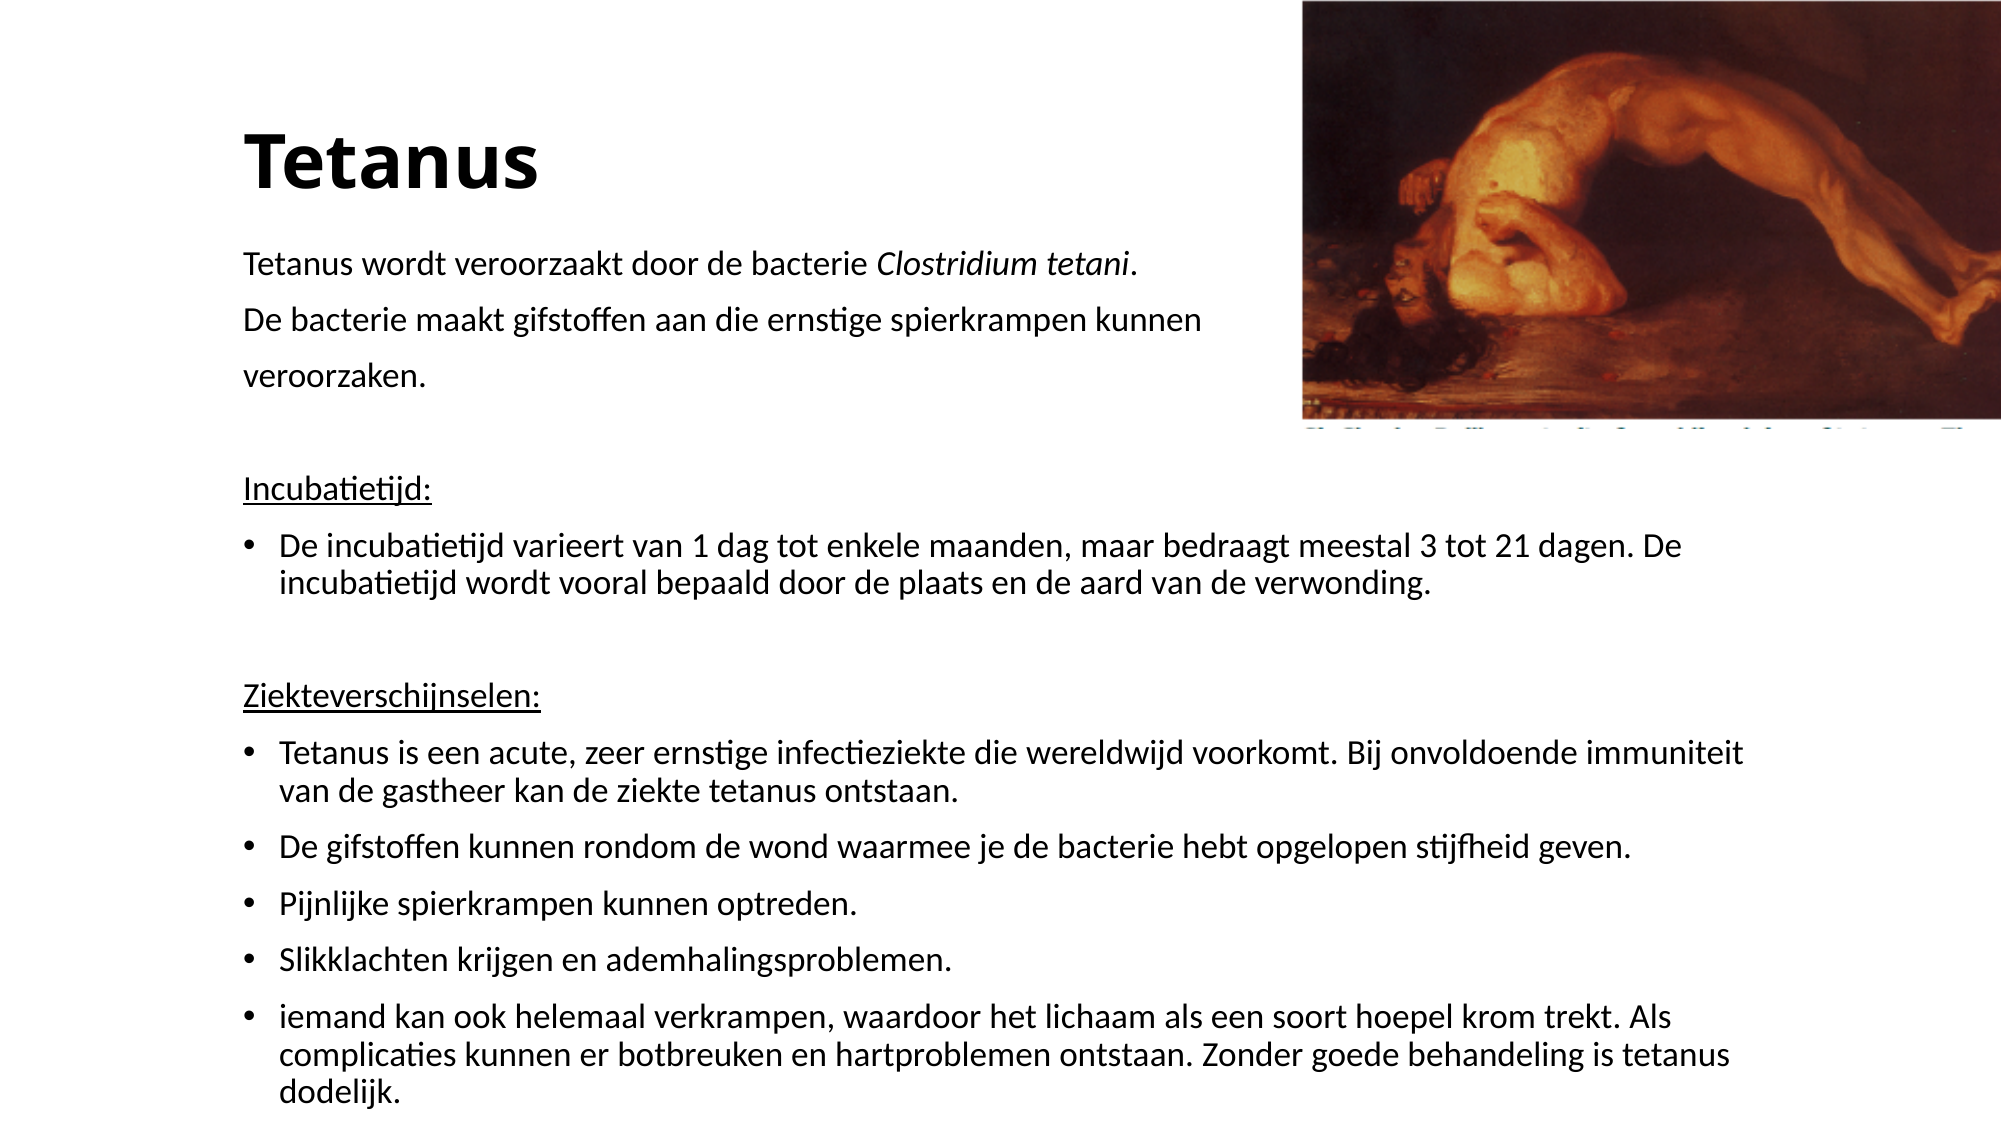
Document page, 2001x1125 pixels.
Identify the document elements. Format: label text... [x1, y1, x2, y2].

title Tetanus [228, 115, 1278, 237]
picture [1278, 0, 2001, 429]
list Tetanus wordt veroorzaakt door de bacterie Clostridium tetani. De bacterie maakt gifstoffen aan die ernstige spierkrampen kunnen veroorzaken. Incubatietijd: De incubatietijd varieert van 1 dag tot enkele maanden, maar bedraagt meestal 3 tot 21 dagen. De incubatietijd wordt vooral bepaald door de plaats en de aard van de verwonding. Ziekteverschijnselen: Tetanus is een acute, zeer ernstige infectieziekte die wereldwijd voorkomt. Bij onvoldoende immuniteit van de gastheer kan de ziekte tetanus ontstaan. De gifstoffen kunnen rondom de wond waarmee je de bacterie hebt opgelopen stijfheid geven. Pijnlijke spierkrampen kunnen optreden. Slikklachten krijgen en ademhalingsproblemen. iemand kan ook helemaal verkrampen, waardoor het lichaam als een soort hoepel krom trekt. Als complicaties kunnen er botbreuken en hartproblemen ontstaan. Zonder goede behandeling is tetanus dodelijk. [228, 237, 1764, 1125]
